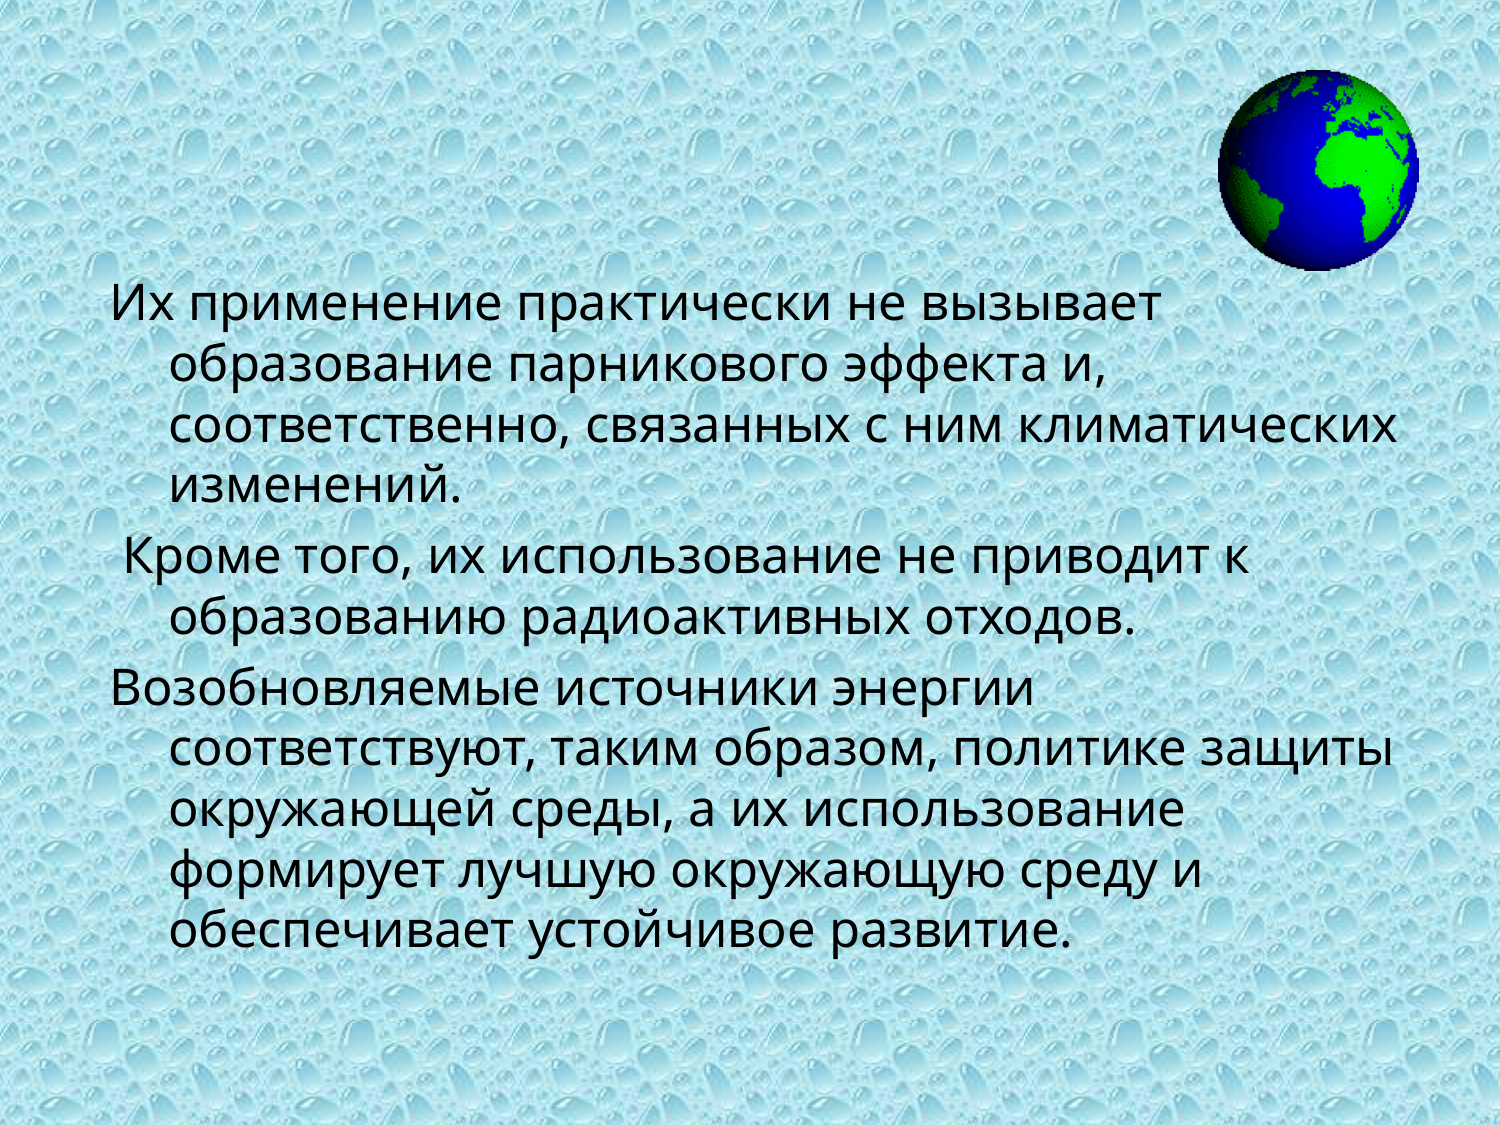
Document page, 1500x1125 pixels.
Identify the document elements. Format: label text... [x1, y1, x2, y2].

picture [0, 0, 1500, 1125]
list Их применение практически не вызывает образование парникового эффекта и, соответственно, связанных с ним климатических изменений. Кроме того, их использование не приводит к образованию радиоактивных отходов. Возобновляемые источники энергии соответствуют, таким образом, политике защиты окружающей среды, а их использование формирует лучшую окружающую среду и обеспечивает устойчивое развитие. [74, 262, 1426, 1036]
